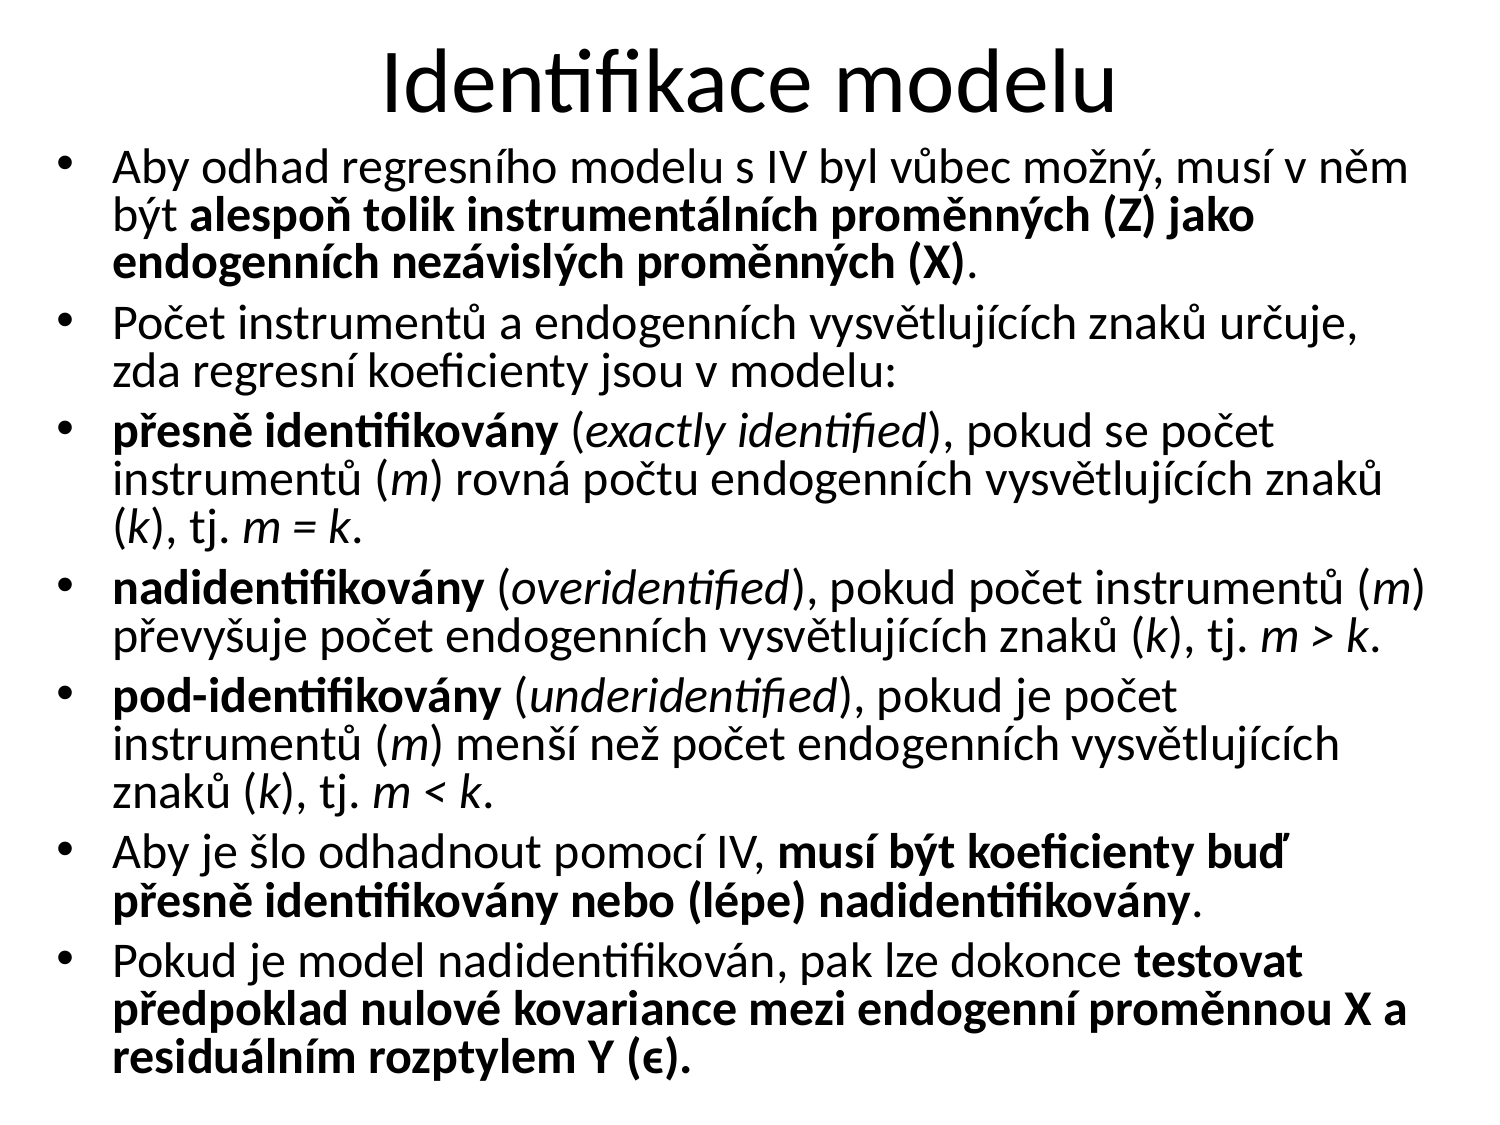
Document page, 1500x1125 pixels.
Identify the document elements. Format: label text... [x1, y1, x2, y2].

title Identifikace modelu [17, 2, 1483, 149]
list Aby odhad regresního modelu s IV byl vůbec možný, musí v něm být alespoň tolik instrumentálních proměnných (Z) jako endogenních nezávislých proměnných (X). Počet instrumentů a endogenních vysvětlujících znaků určuje, zda regresní koeficienty jsou v modelu: přesně identifikovány (exactly identified), pokud se počet instrumentů (m) rovná počtu endogenních vysvětlujících znaků (k), tj. m = k. nadidentifikovány (overidentified), pokud počet instrumentů (m) převyšuje počet endogenních vysvětlujících znaků (k), tj. m > k. pod-identifikovány (underidentified), pokud je počet instrumentů (m) menší než počet endogenních vysvětlujících znaků (k), tj. m < k. Aby je šlo odhadnout pomocí IV, musí být koeficienty buď přesně identifikovány nebo (lépe) nadidentifikovány. Pokud je model nadidentifikován, pak lze dokonce testovat předpoklad nulové kovariance mezi endogenní proměnnou X a residuálním rozptylem Y (ϵ). [41, 137, 1447, 1106]
